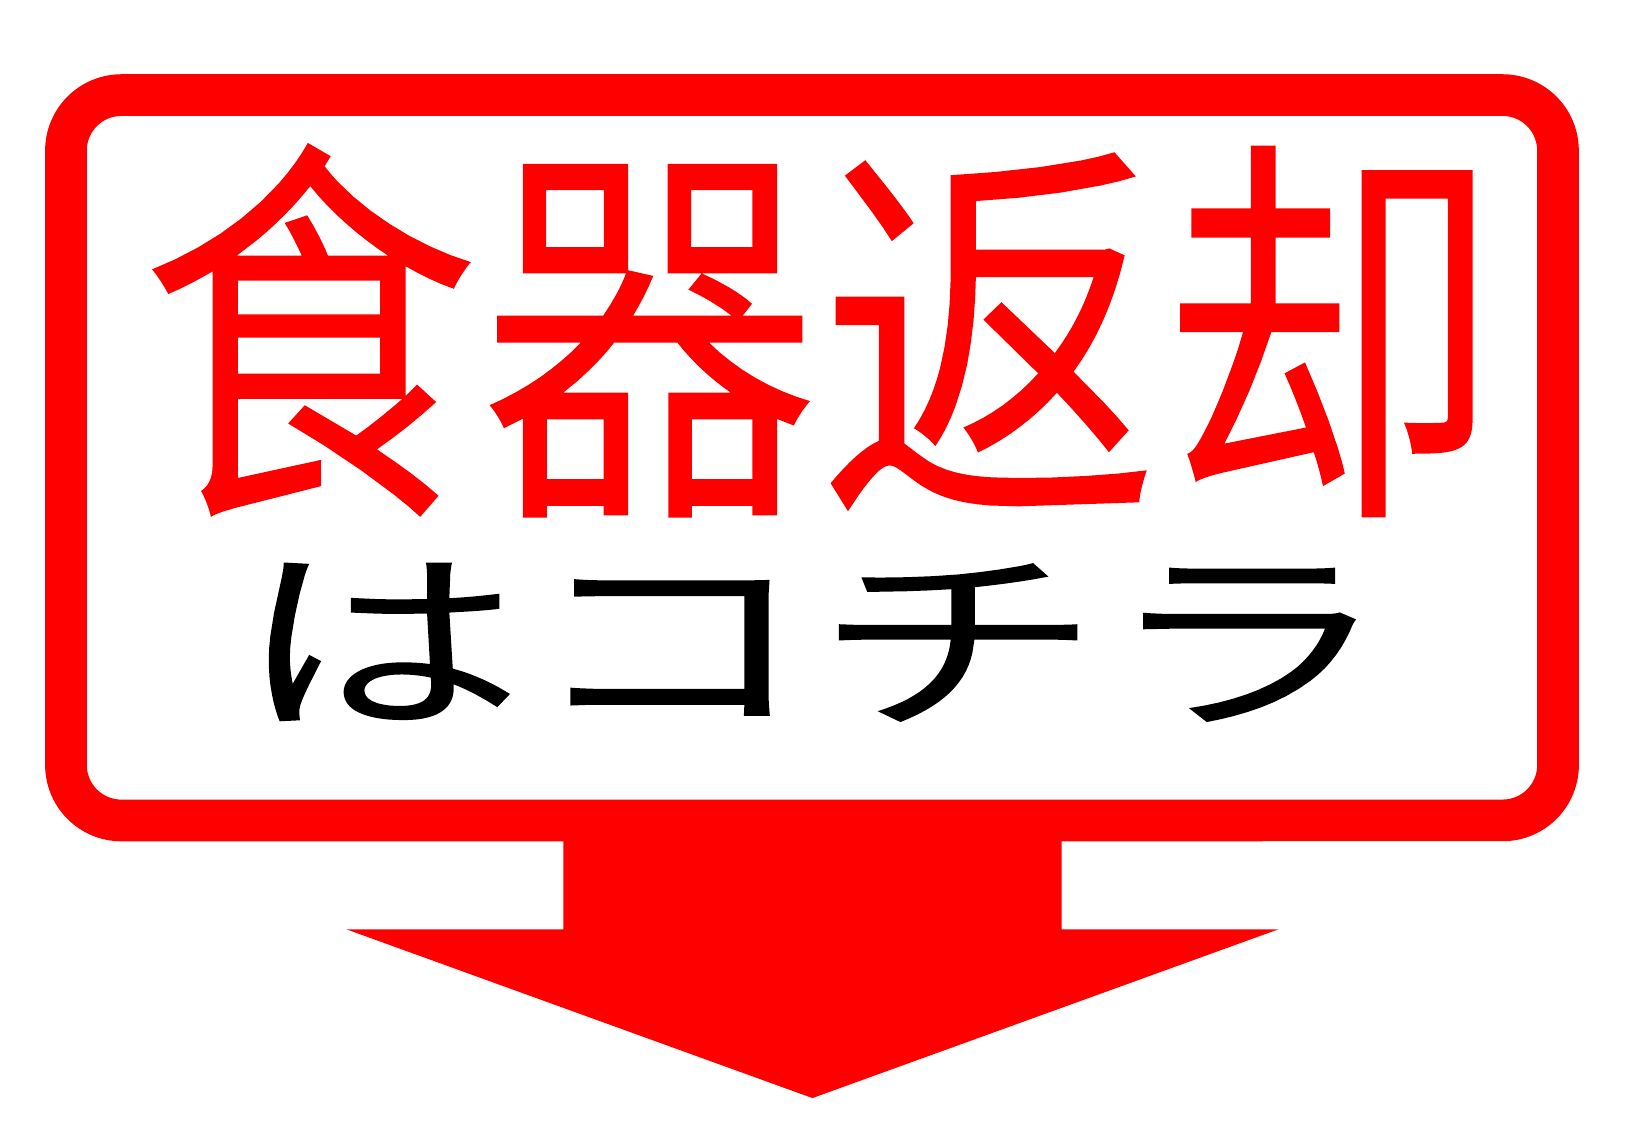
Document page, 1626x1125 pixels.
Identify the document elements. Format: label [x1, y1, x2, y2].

text_box [344, 818, 1281, 1101]
text_box [63, 92, 1561, 823]
